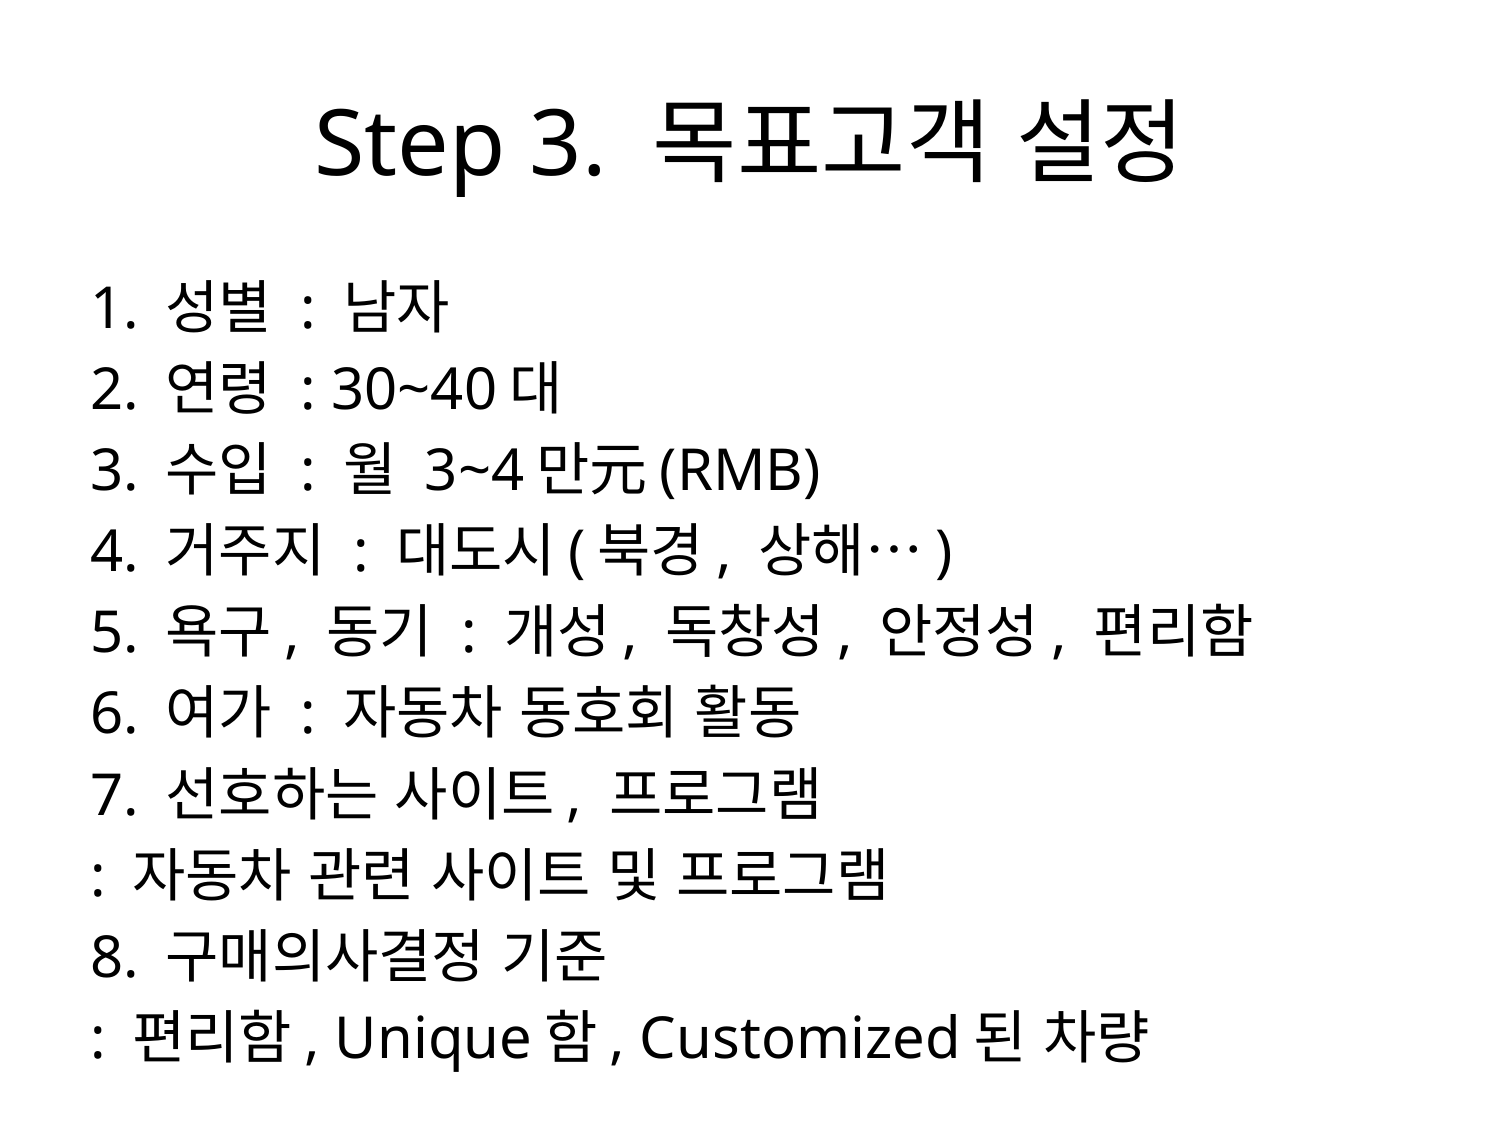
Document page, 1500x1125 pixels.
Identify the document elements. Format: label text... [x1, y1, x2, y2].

title Step 3. 목표고객 설정 [75, 45, 1425, 233]
list 1. 성별 : 남자 2. 연령 : 30~40대 3. 수입 : 월 3~4만元(RMB) 4. 거주지 : 대도시(북경, 상해…) 5. 욕구, 동기 : 개성, 독창성, 안정성, 편리함 6. 여가 : 자동차 동호회 활동 7. 선호하는 사이트, 프로그램 : 자동차 관련 사이트 및 프로그램 8. 구매의사결정 기준 : 편리함, Unique함, Customized된 차량 [75, 262, 1425, 1083]
